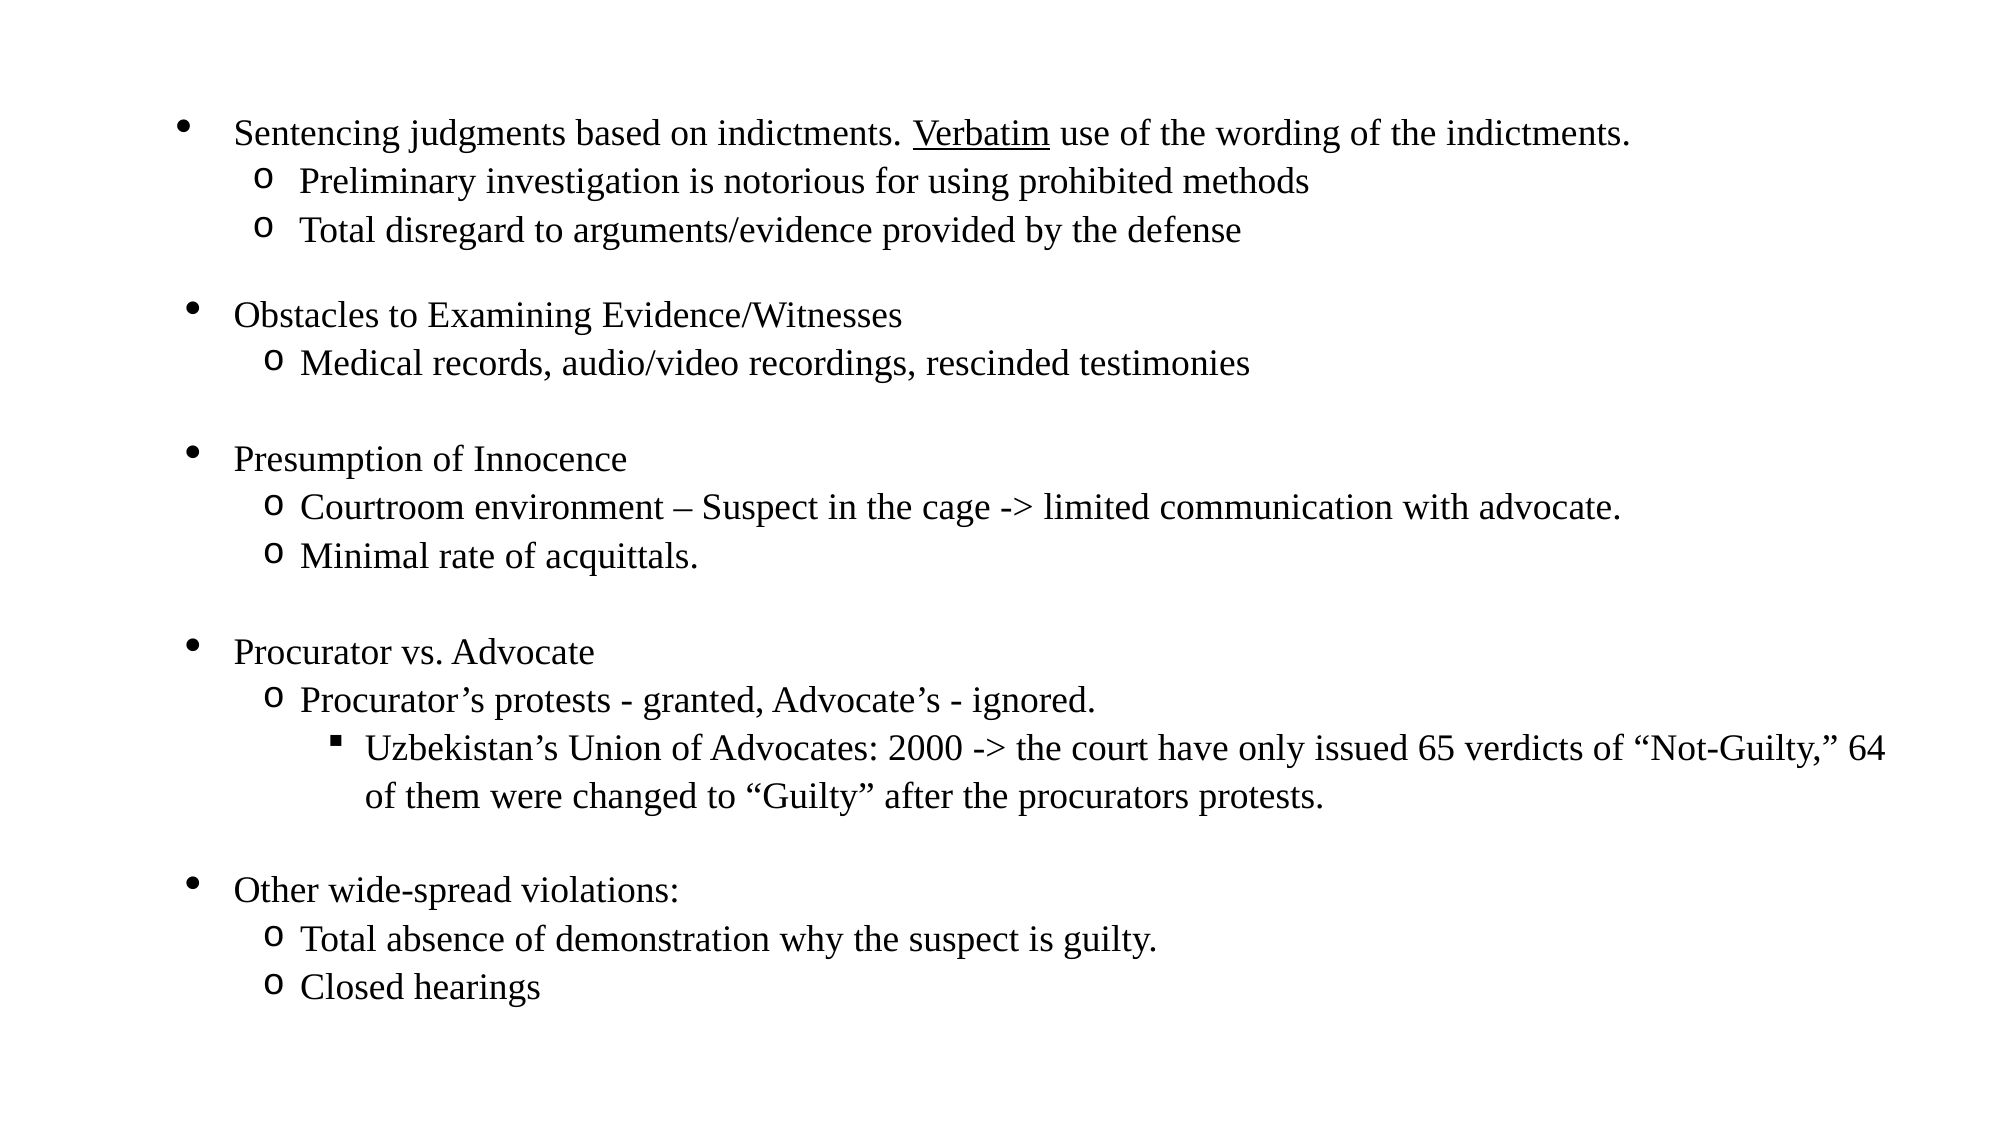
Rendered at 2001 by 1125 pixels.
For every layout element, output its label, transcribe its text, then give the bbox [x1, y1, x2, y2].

text_box Sentencing judgments based on indictments. Verbatim use of the wording of the indictments. Preliminary investigation is notorious for using prohibited methods Total disregard to arguments/evidence provided by the defense Obstacles to Examining Evidence/Witnesses Medical records, audio/video recordings, rescinded testimonies Presumption of Innocence Courtroom environment – Suspect in the cage -> limited communication with advocate. Minimal rate of acquittals. Procurator vs. Advocate Procurator’s protests - granted, Advocate’s - ignored. Uzbekistan’s Union of Advocates: 2000 -> the court have only issued 65 verdicts of “Not-Guilty,” 64 of them were changed to “Guilty” after the procurators protests. Other wide-spread violations: Total absence of demonstration why the suspect is guilty. Closed hearings [162, 97, 1903, 1015]
